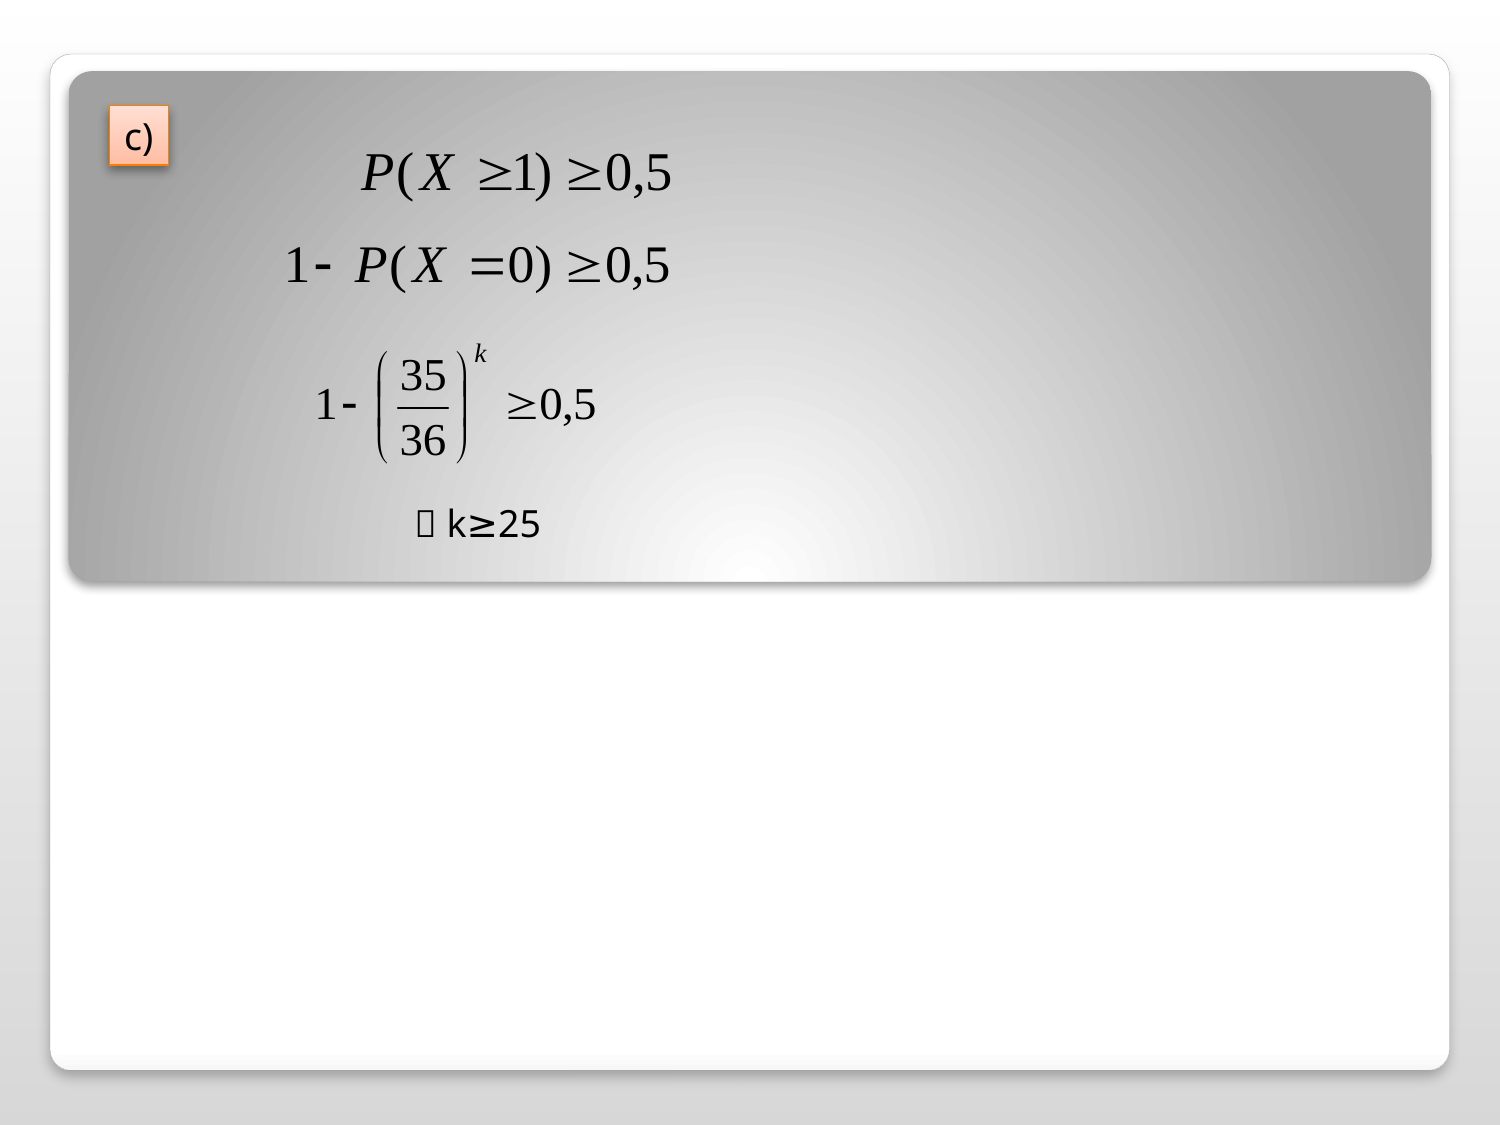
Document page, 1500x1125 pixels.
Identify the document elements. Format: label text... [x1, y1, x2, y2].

text_box  k≥25 [399, 492, 557, 552]
text_box c) [109, 105, 169, 166]
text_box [280, 234, 680, 305]
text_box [312, 331, 602, 473]
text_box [351, 140, 680, 214]
